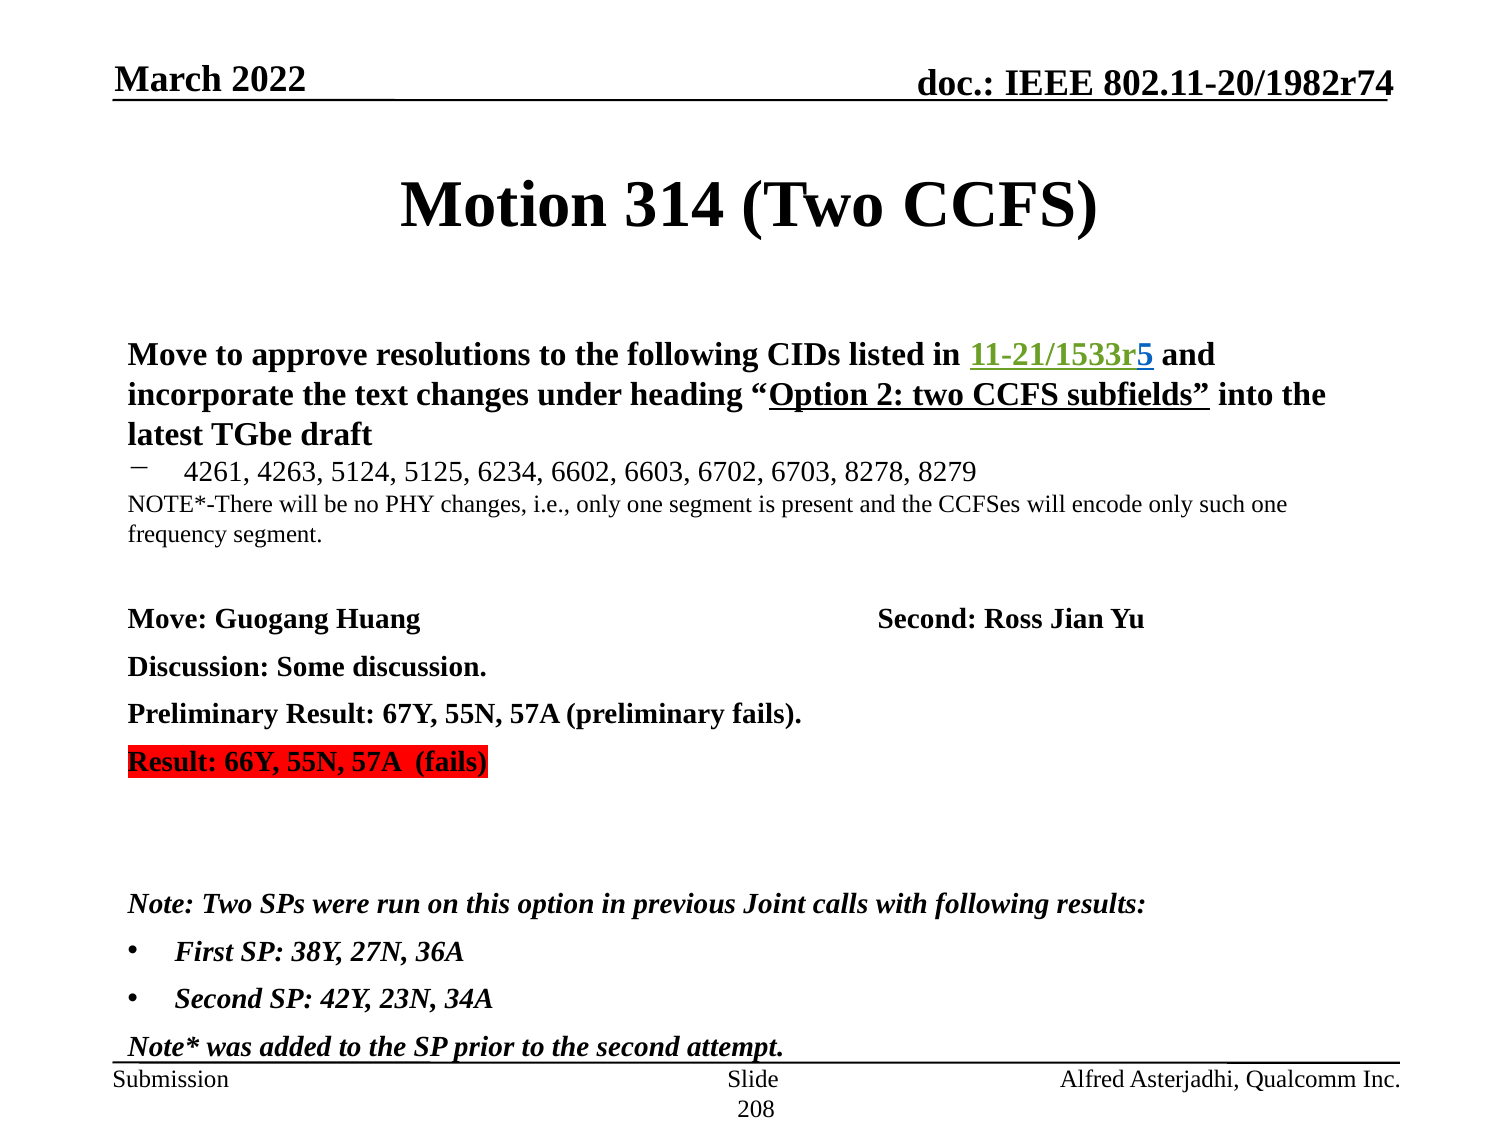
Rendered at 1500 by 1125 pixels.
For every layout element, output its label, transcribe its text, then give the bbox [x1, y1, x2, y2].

title Motion 314 (Two CCFS) [112, 112, 1388, 288]
footer Alfred Asterjadhi, Qualcomm Inc. [878, 1061, 1402, 1093]
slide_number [114, 54, 423, 100]
list Move to approve resolutions to the following CIDs listed in 11-21/1533r5 and incorporate the text changes under heading “Option 2: two CCFS subfields” into the latest TGbe draft 4261, 4263, 5124, 5125, 6234, 6602, 6603, 6702, 6703, 8278, 8279 NOTE*-There will be no PHY changes, i.e., only one segment is present and the CCFSes will encode only such one frequency segment. Move: Guogang Huang Second: Ross Jian Yu Discussion: Some discussion. Preliminary Result: 67Y, 55N, 57A (preliminary fails). Result: 66Y, 55N, 57A (fails) Note: Two SPs were run on this option in previous Joint calls with following results: First SP: 38Y, 27N, 36A Second SP: 42Y, 23N, 34A Note* was added to the SP prior to the second attempt. [112, 324, 1388, 1063]
slide_number Slide 208 [712, 1061, 800, 1123]
